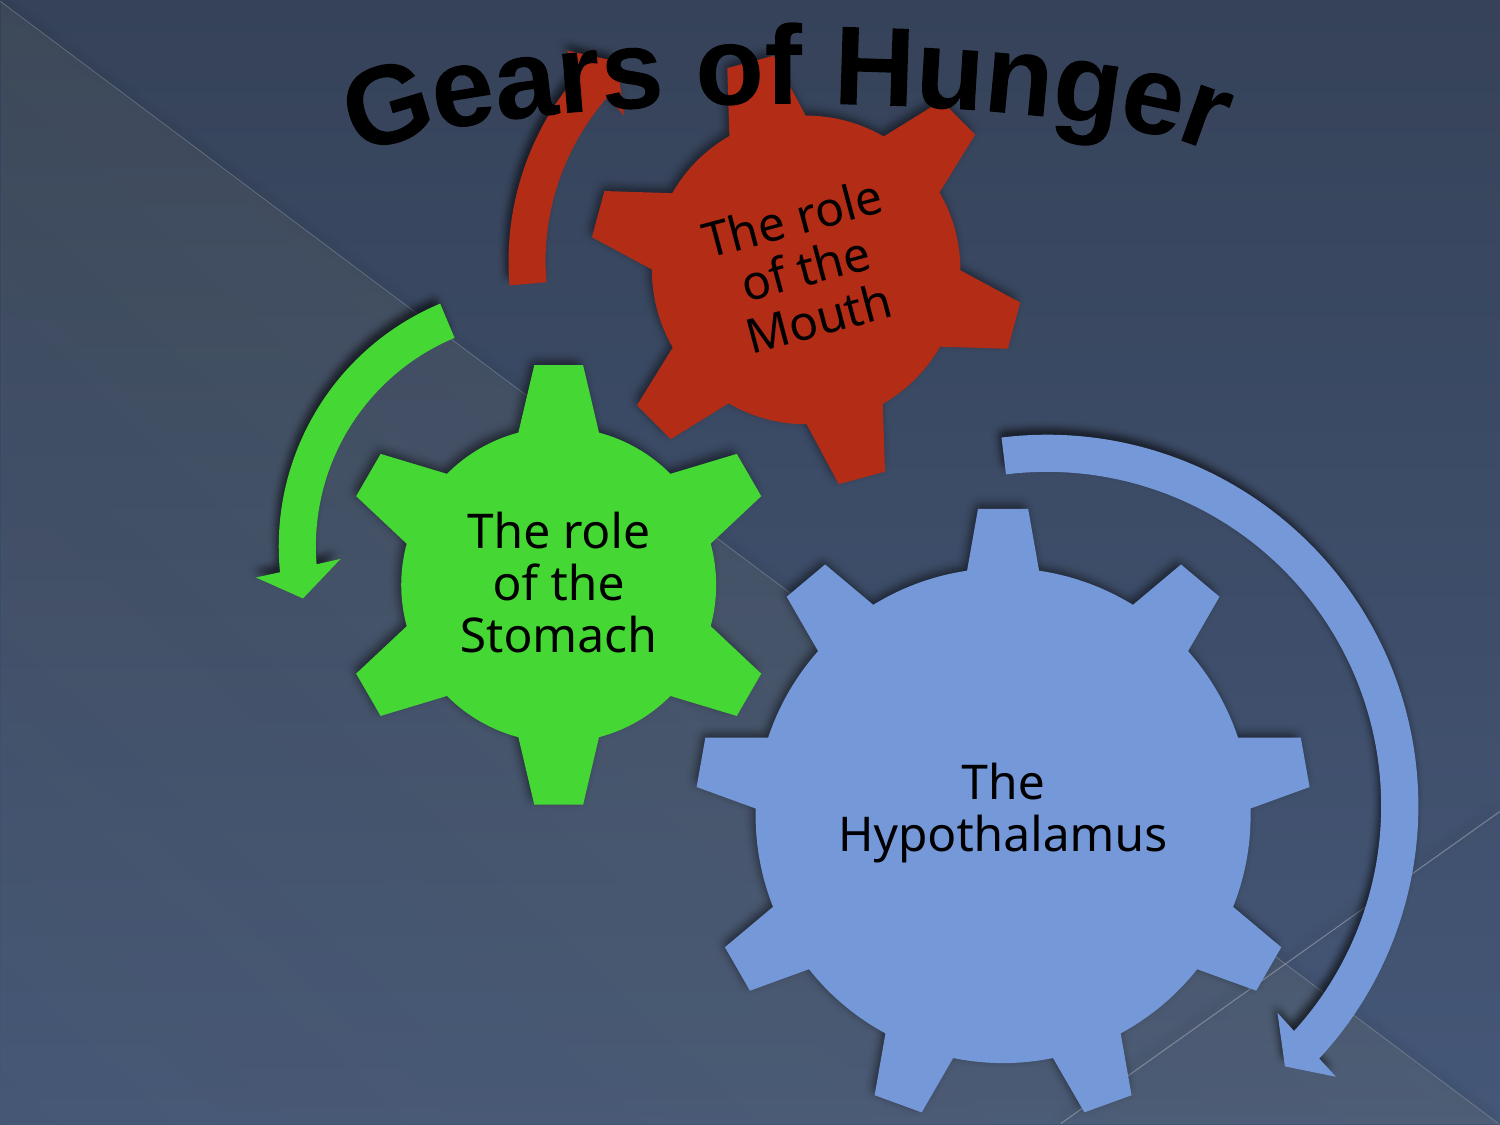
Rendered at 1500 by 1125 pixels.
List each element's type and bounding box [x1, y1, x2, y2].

list [0, 0, 1500, 1125]
